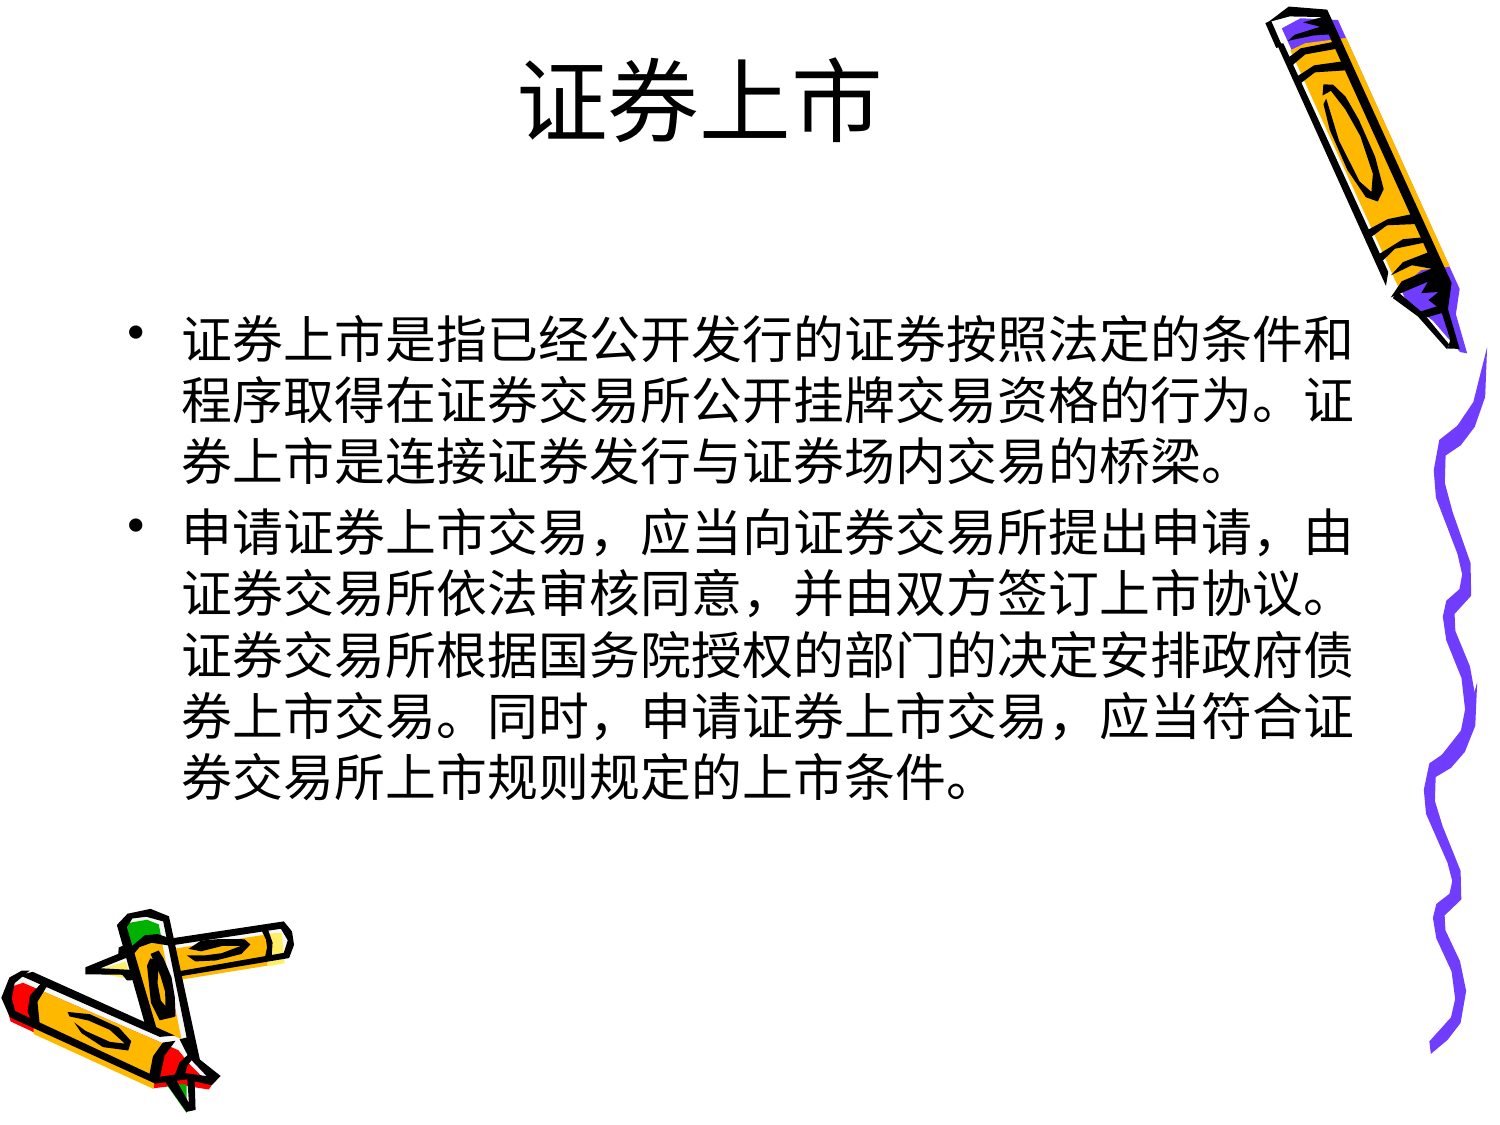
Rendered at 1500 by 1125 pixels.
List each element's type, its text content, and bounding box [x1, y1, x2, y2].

list 证券上市是指已经公开发行的证券按照法定的条件和程序取得在证券交易所公开挂牌交易资格的行为。证券上市是连接证券发行与证券场内交易的桥梁。 申请证券上市交易，应当向证券交易所提出申请，由证券交易所依法审核同意，并由双方签订上市协议。证券交易所根据国务院授权的部门的决定安排政府债券上市交易。同时，申请证券上市交易，应当符合证券交易所上市规则规定的上市条件。 [112, 299, 1376, 901]
title 证券上市 [170, 30, 1229, 162]
